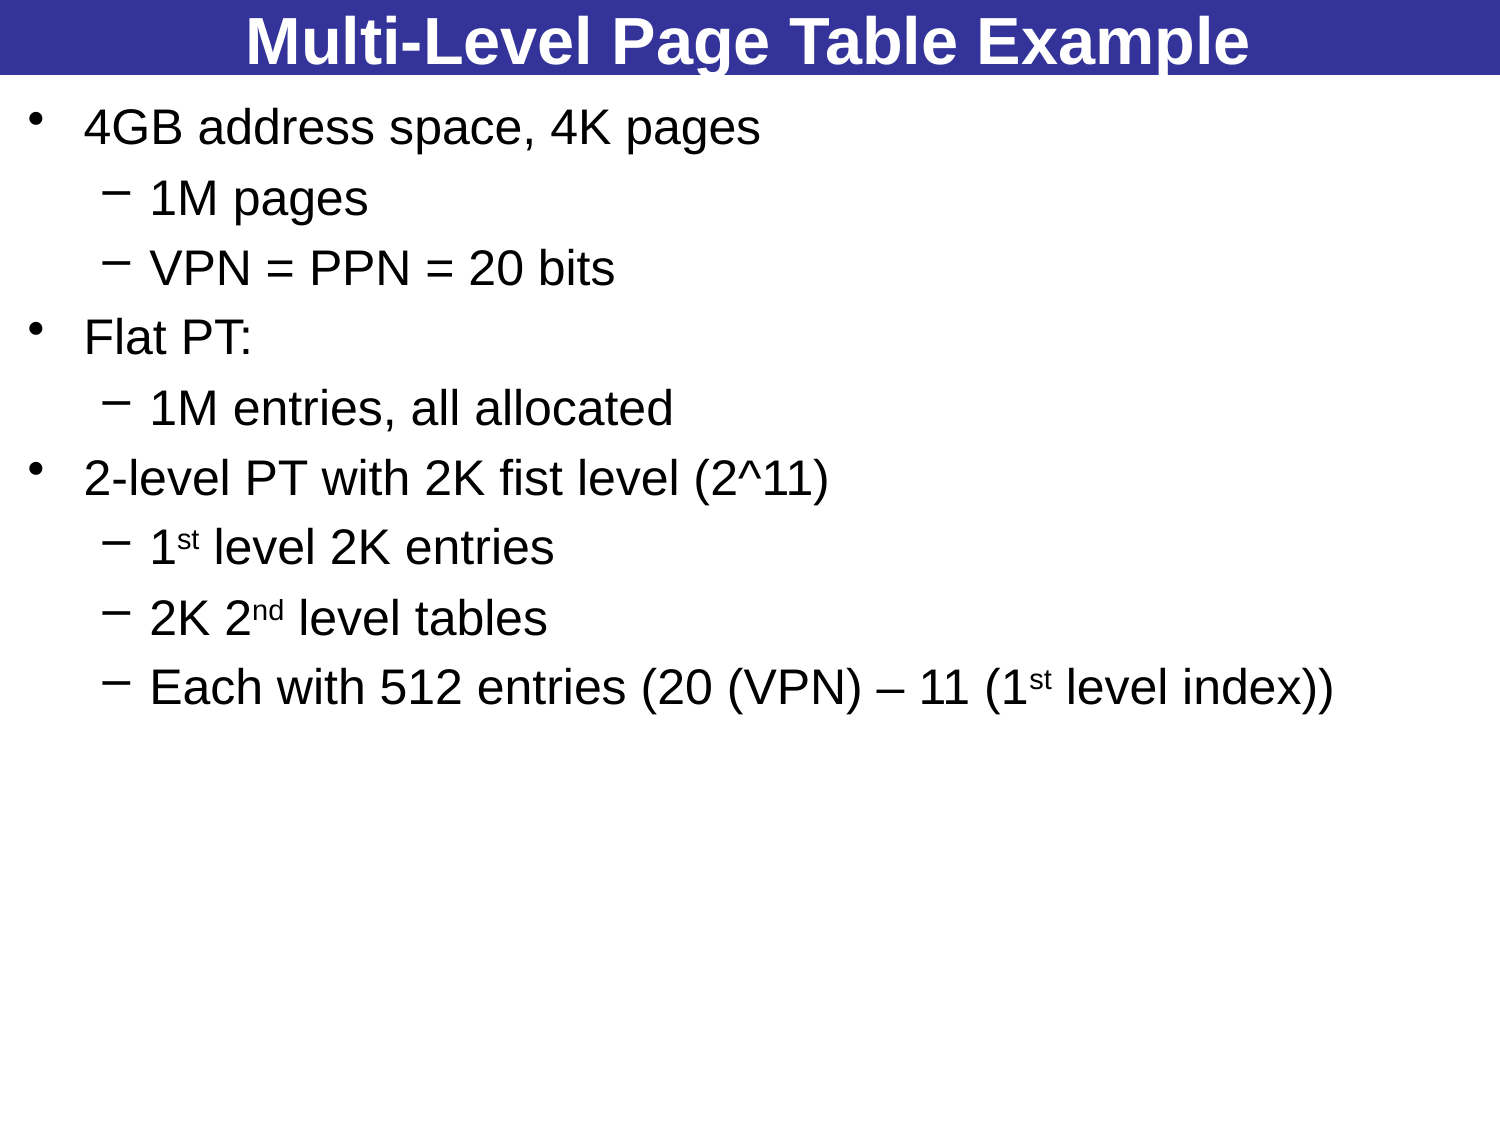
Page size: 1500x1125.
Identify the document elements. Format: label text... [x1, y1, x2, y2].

title Multi-Level Page Table Example [0, 0, 1500, 75]
list 4GB address space, 4K pages 1M pages VPN = PPN = 20 bits Flat PT: 1M entries, all allocated 2-level PT with 2K fist level (2^11) 1st level 2K entries 2K 2nd level tables Each with 512 entries (20 (VPN) – 11 (1st level index)) [12, 87, 1488, 1088]
